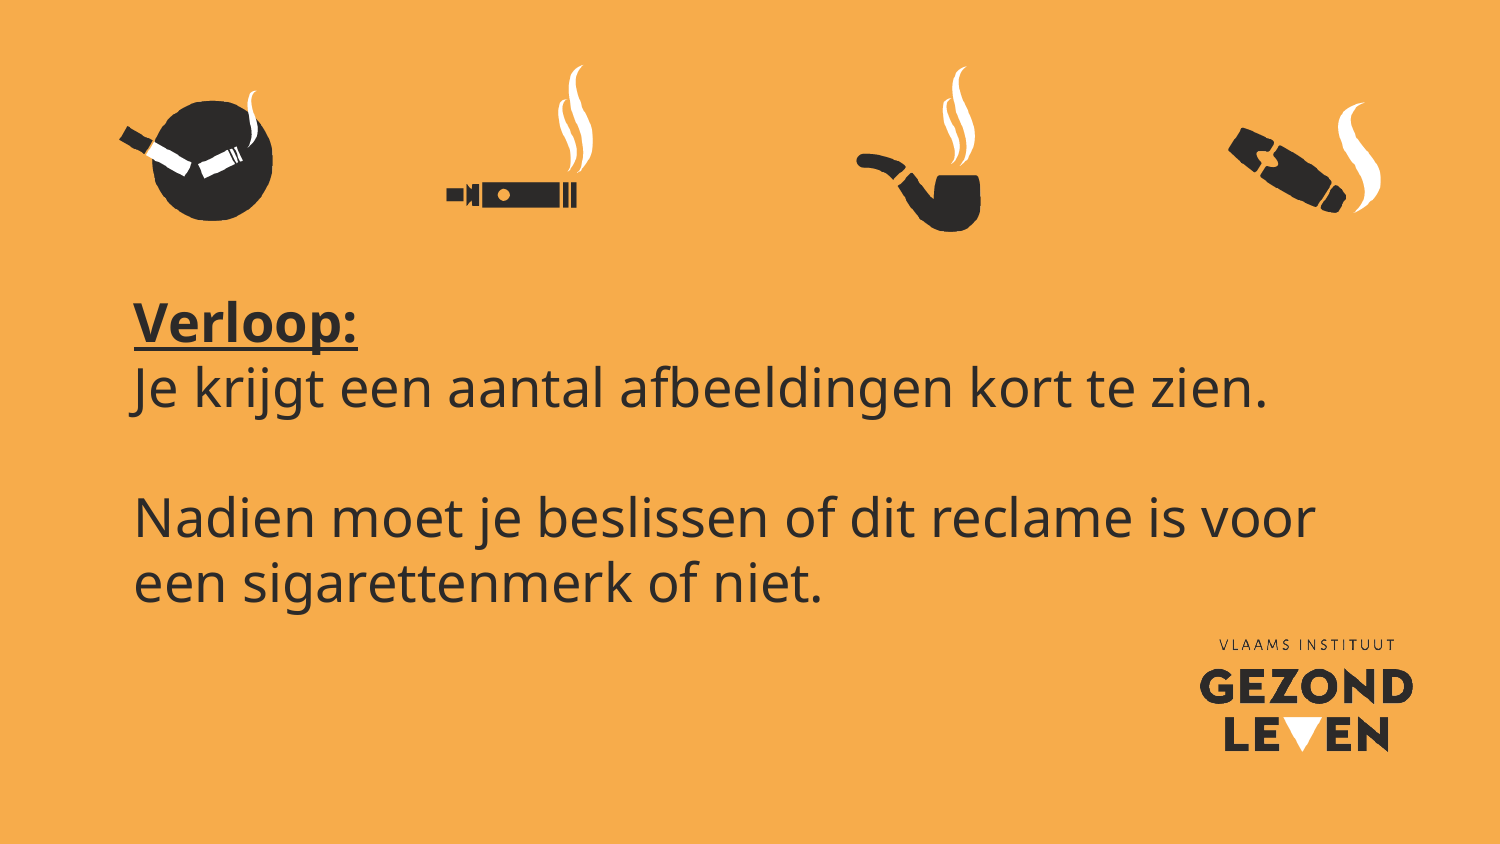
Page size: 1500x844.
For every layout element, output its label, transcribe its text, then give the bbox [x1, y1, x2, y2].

picture [446, 64, 593, 208]
title Verloop: Je krijgt een aantal afbeeldingen kort te zien. Nadien moet je beslissen of dit reclame is voor een sigarettenmerk of niet. [134, 288, 1366, 466]
picture [856, 66, 981, 232]
picture [1200, 639, 1413, 752]
picture [1228, 102, 1381, 213]
picture [119, 90, 273, 221]
